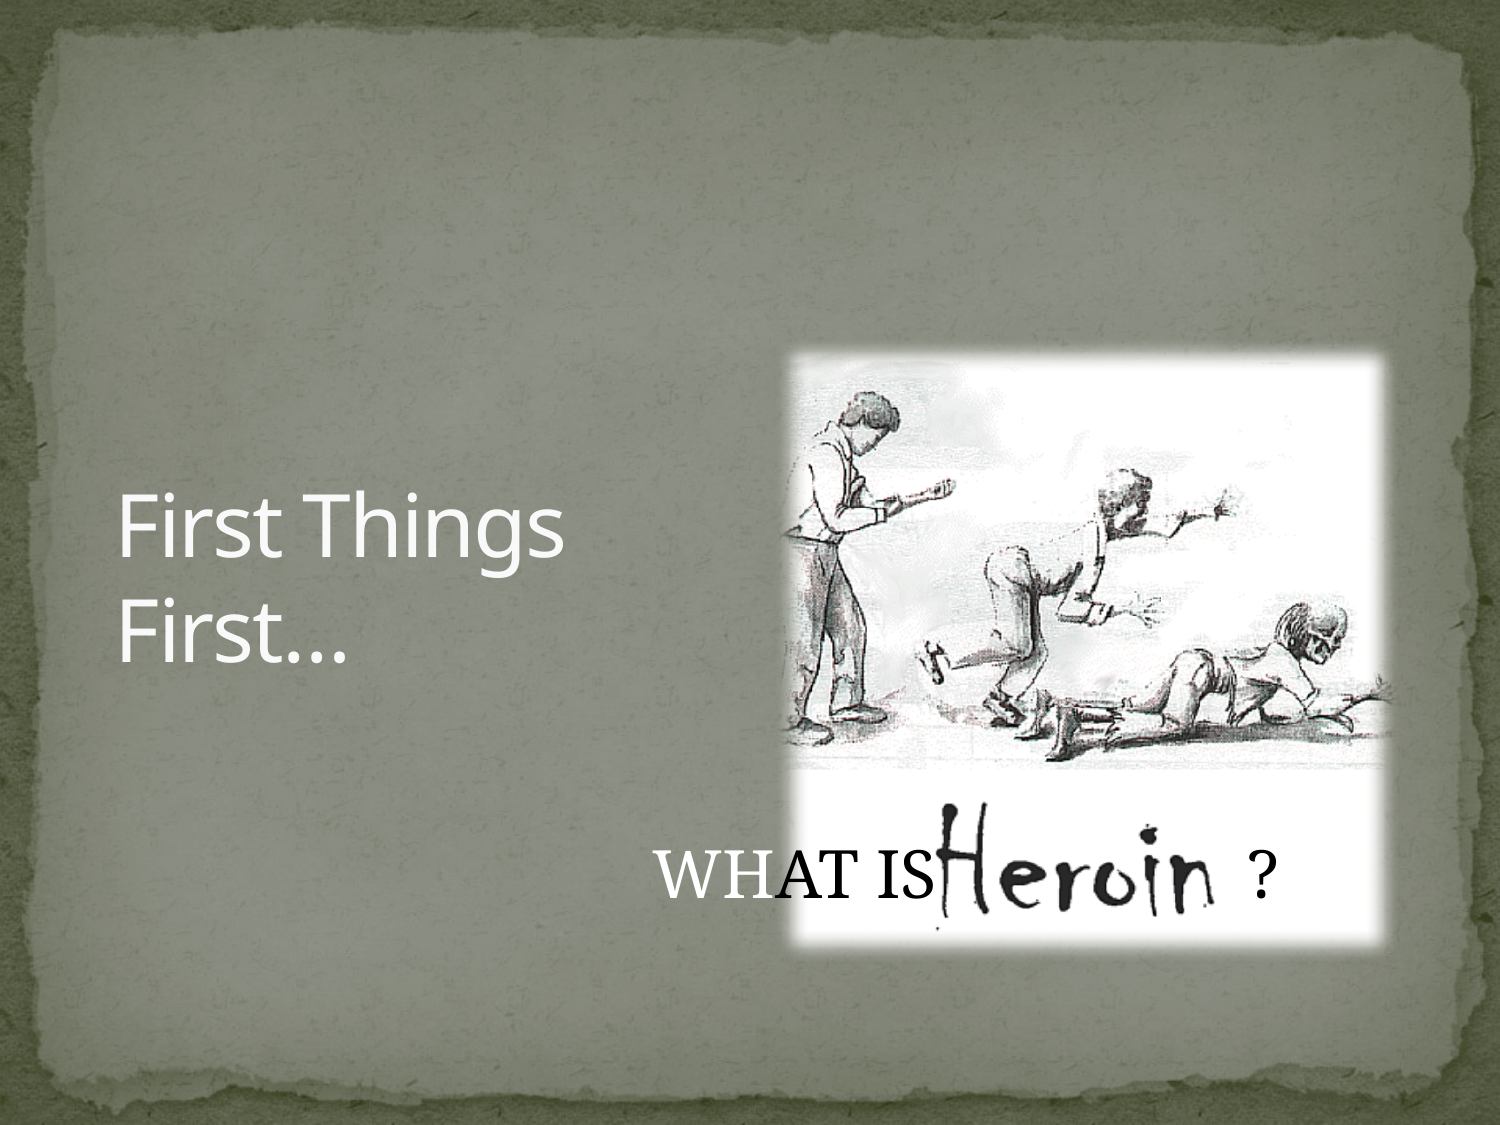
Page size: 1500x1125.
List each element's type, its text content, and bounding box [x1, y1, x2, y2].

title First Things First… [99, 487, 764, 688]
text_box WHAT IS ? [637, 824, 764, 920]
picture [776, 339, 1401, 963]
